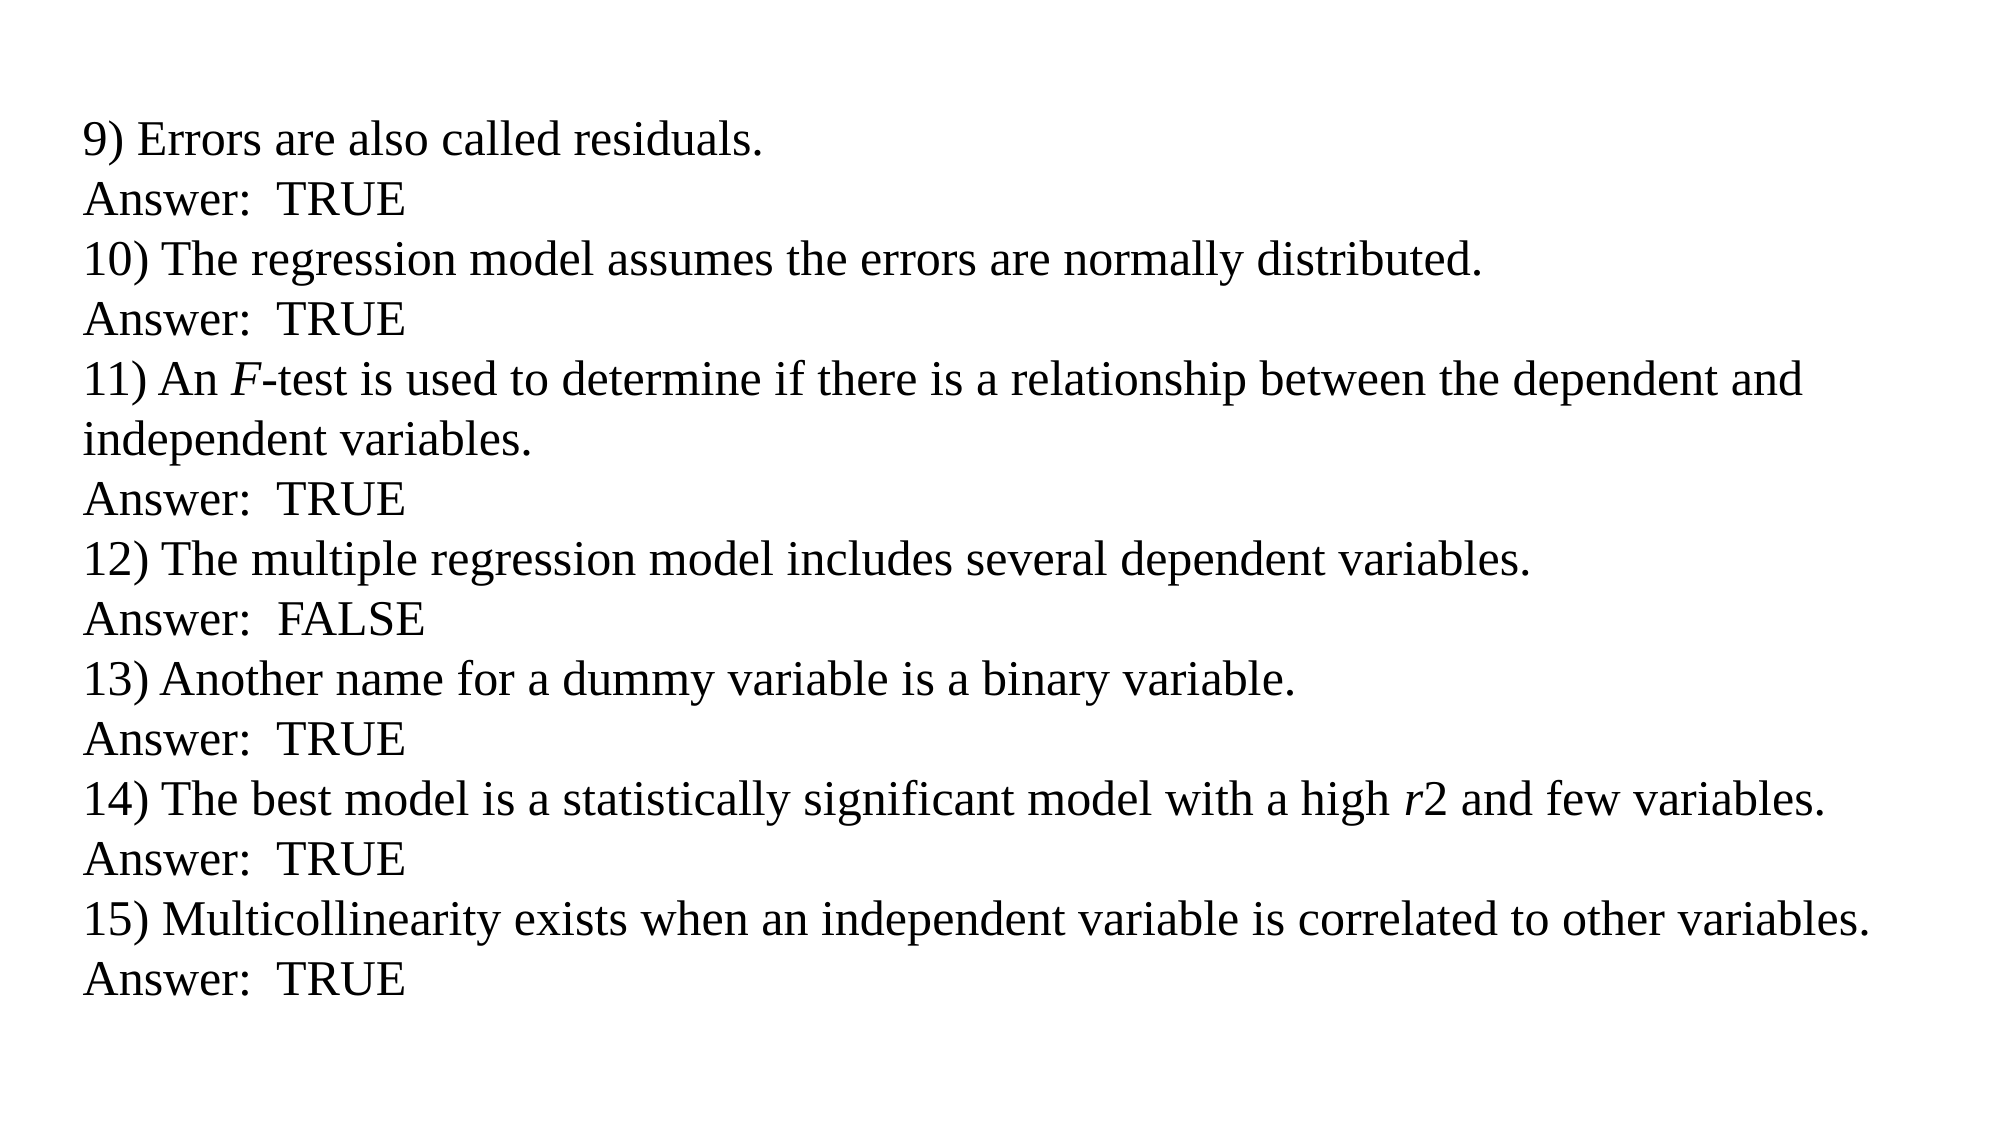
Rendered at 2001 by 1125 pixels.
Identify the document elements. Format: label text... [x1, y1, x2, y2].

text_box 9) Errors are also called residuals. Answer: TRUE 10) The regression model assumes the errors are normally distributed. Answer: TRUE 11) An F-test is used to determine if there is a relationship between the dependent and independent variables. Answer: TRUE 12) The multiple regression model includes several dependent variables. Answer: FALSE 13) Another name for a dummy variable is a binary variable. Answer: TRUE 14) The best model is a statistically significant model with a high r2 and few variables. Answer: TRUE 15) Multicollinearity exists when an independent variable is correlated to other variables. Answer: TRUE [67, 98, 1898, 1014]
